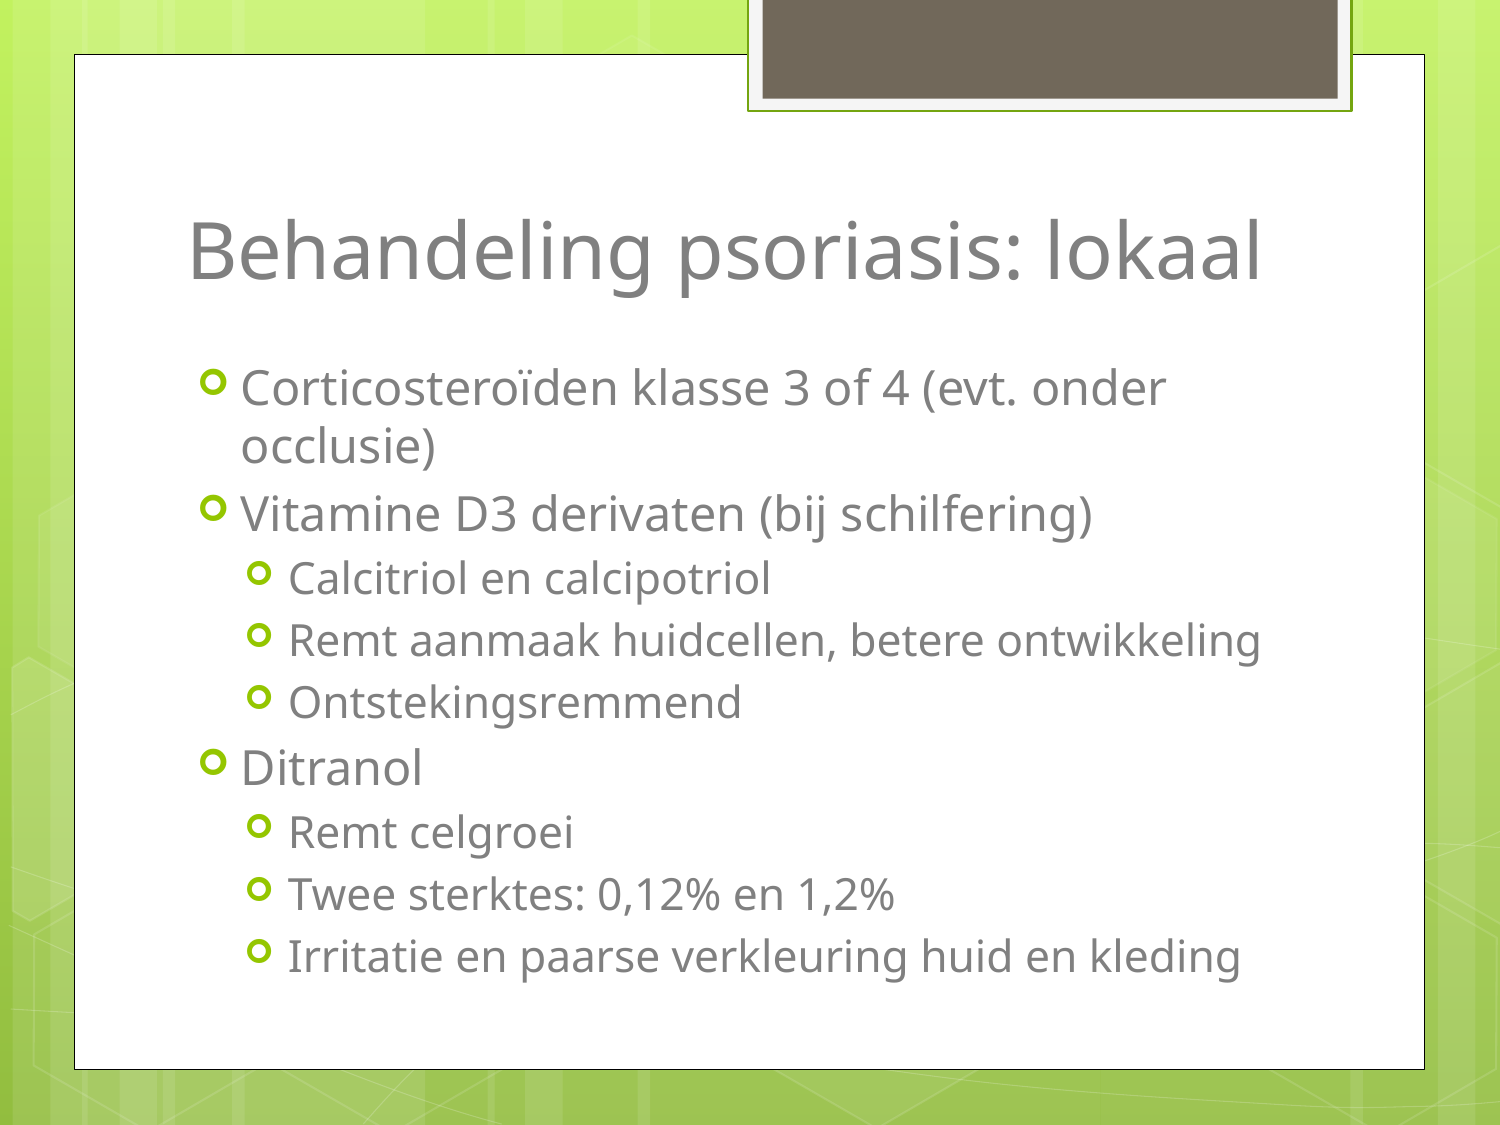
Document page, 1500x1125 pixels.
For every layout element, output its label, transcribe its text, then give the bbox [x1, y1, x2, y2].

title Behandeling psoriasis: lokaal [171, 168, 1324, 303]
list Corticosteroïden klasse 3 of 4 (evt. onder occlusie) Vitamine D3 derivaten (bij schilfering) Calcitriol en calcipotriol Remt aanmaak huidcellen, betere ontwikkeling Ontstekingsremmend Ditranol Remt celgroei Twee sterktes: 0,12% en 1,2% Irritatie en paarse verkleuring huid en kleding [171, 349, 1283, 1024]
